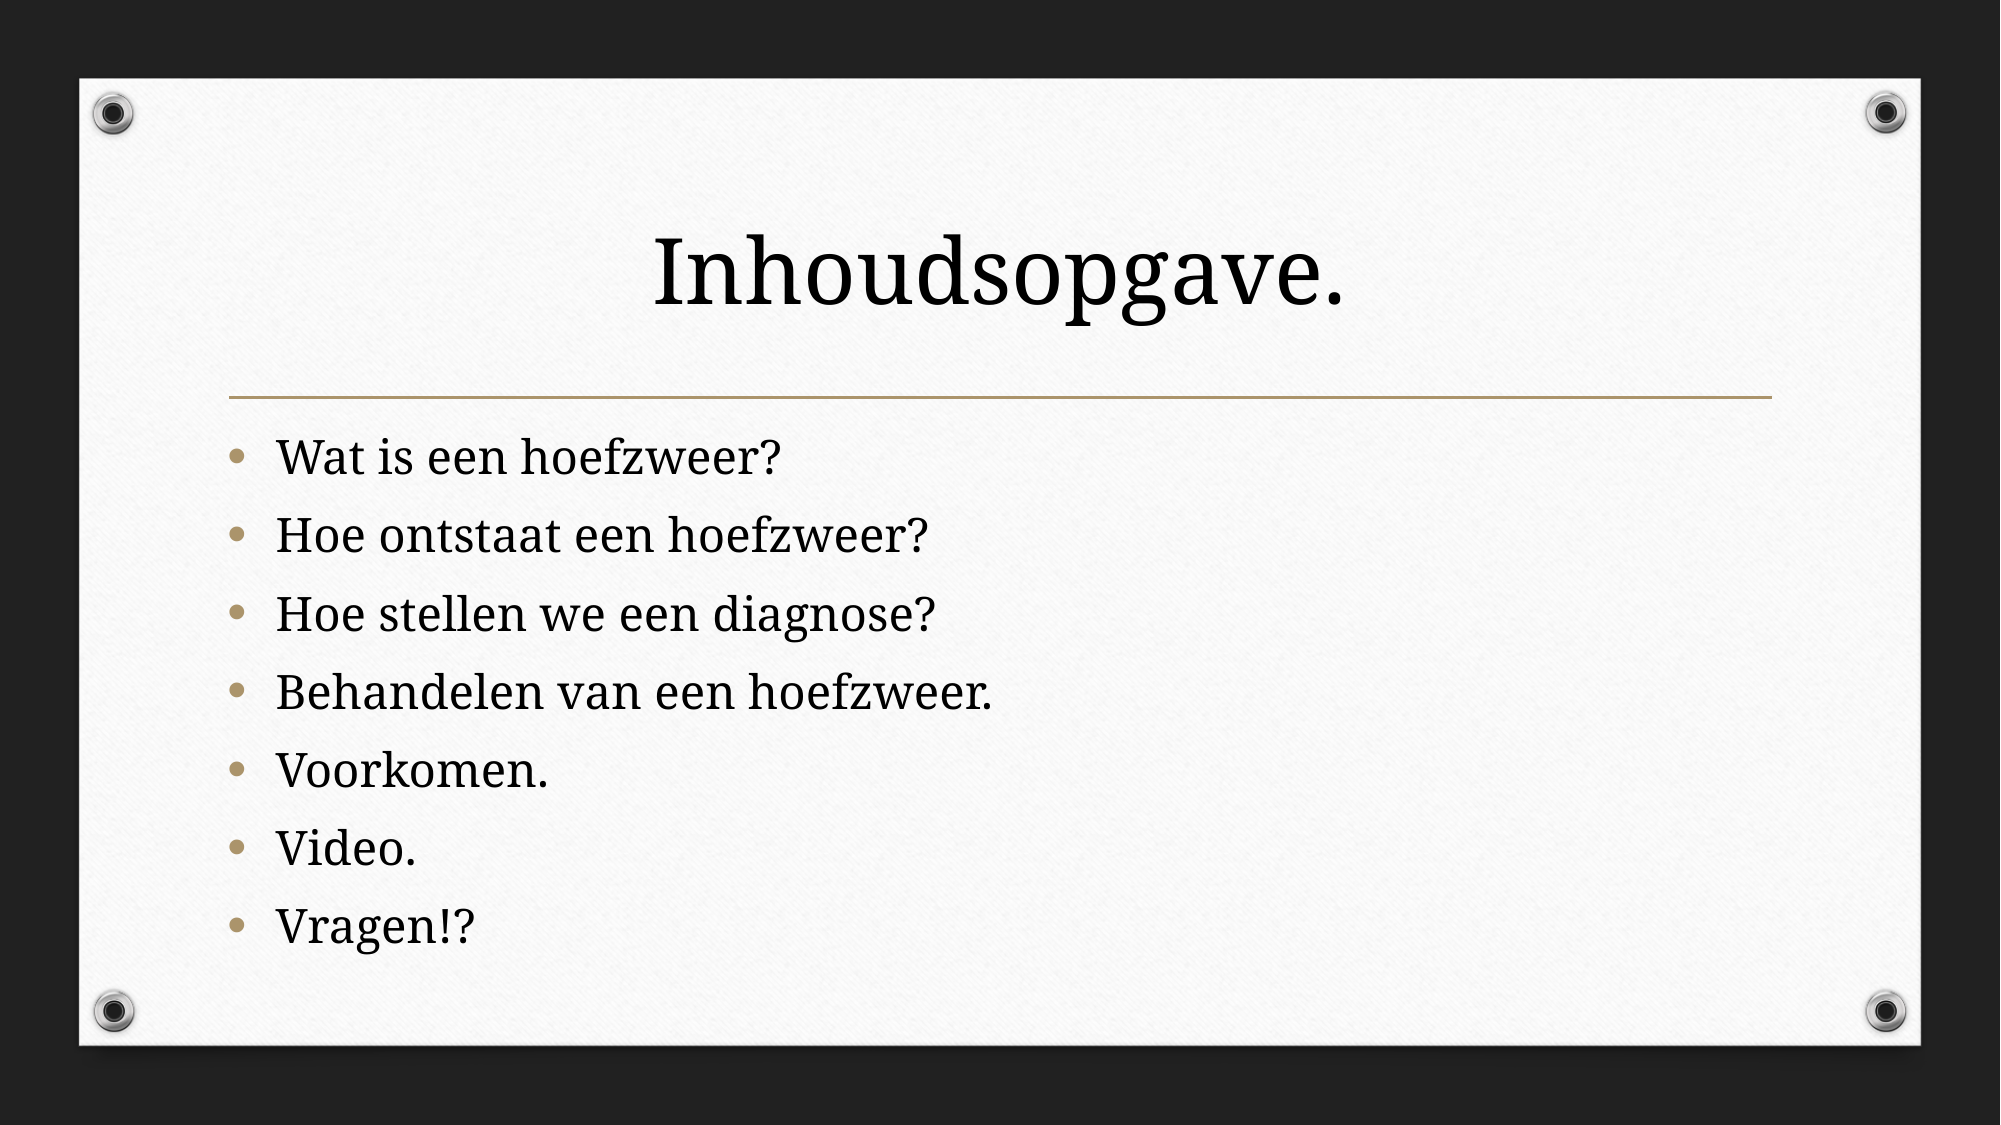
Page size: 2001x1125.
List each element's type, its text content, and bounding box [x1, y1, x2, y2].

title Inhoudsopgave. [212, 161, 1788, 375]
picture [0, 0, 2000, 1125]
list Wat is een hoefzweer? Hoe ontstaat een hoefzweer? Hoe stellen we een diagnose? Behandelen van een hoefzweer. Voorkomen. Video. Vragen!? [212, 419, 1788, 964]
